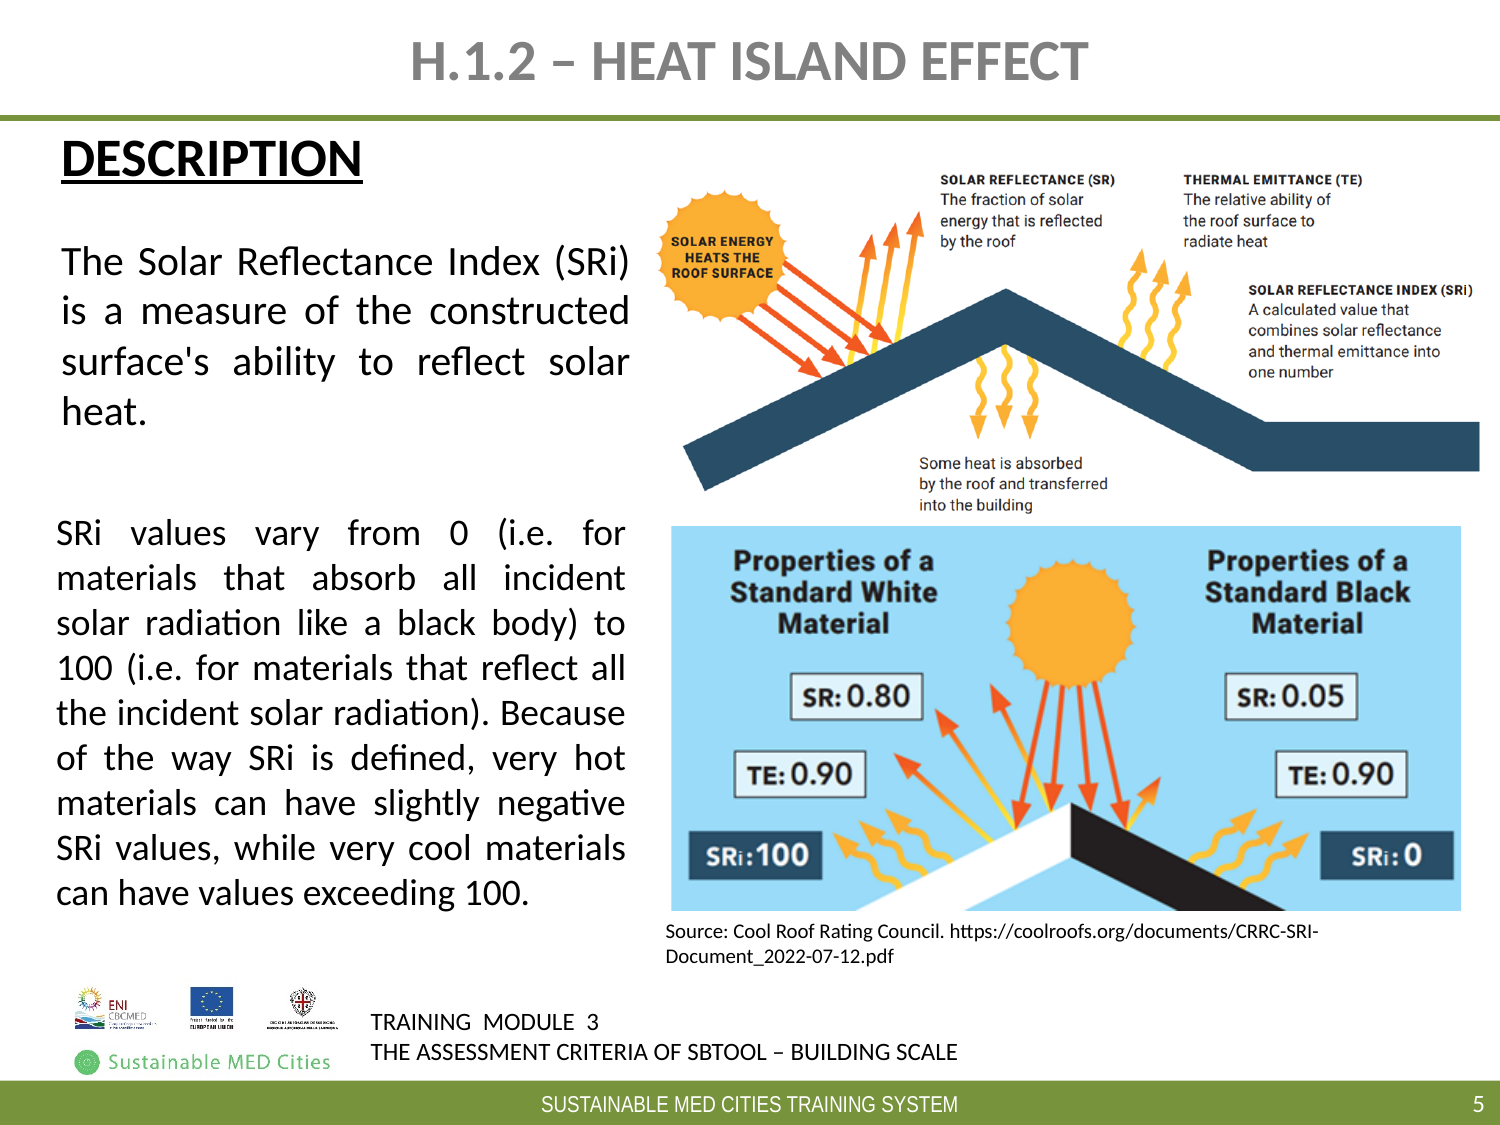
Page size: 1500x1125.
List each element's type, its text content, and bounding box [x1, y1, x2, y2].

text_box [650, 160, 1482, 527]
picture [62, 978, 356, 1080]
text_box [671, 526, 1462, 911]
text_box H.1.2 – HEAT ISLAND EFFECT [0, 0, 1500, 115]
slide_number 5 [1149, 1079, 1500, 1125]
text_box SRi values vary from 0 (i.e. for materials that absorb all incident solar radiation like a black body) to 100 (i.e. for materials that reflect all the incident solar radiation). Because of the way SRi is defined, very hot materials can have slightly negative SRi values, while very cool materials can have values exceeding 100. [41, 500, 642, 921]
text_box DESCRIPTION The Solar Reflectance Index (SRi) is a measure of the constructed surface's ability to reflect solar heat. [45, 114, 646, 959]
text_box Source: Cool Roof Rating Council. https://coolroofs.org/documents/CRRC-SRI-Document_2022-07-12.pdf [650, 910, 1461, 976]
